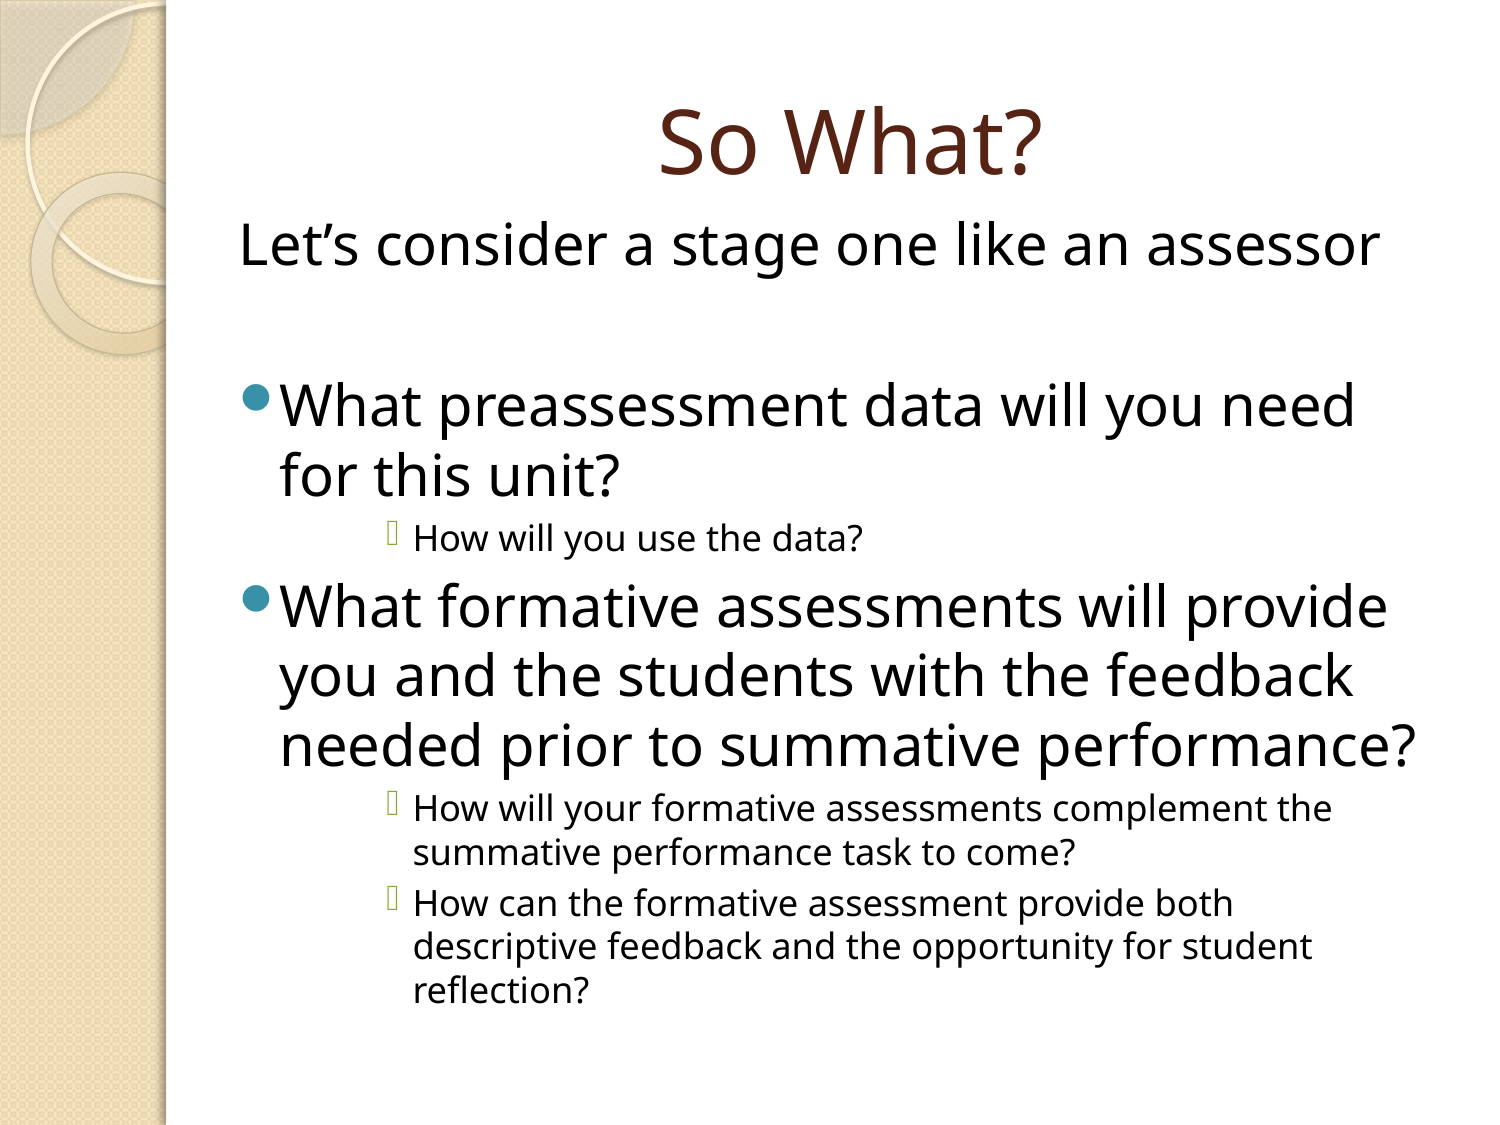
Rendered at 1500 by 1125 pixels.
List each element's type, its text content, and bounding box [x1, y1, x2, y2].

title So What? [235, 45, 1466, 233]
list Let’s consider a stage one like an assessor What preassessment data will you need for this unit? How will you use the data? What formative assessments will provide you and the students with the feedback needed prior to summative performance? How will your formative assessments complement the summative performance task to come? How can the formative assessment provide both descriptive feedback and the opportunity for student reflection? [212, 200, 1443, 1125]
